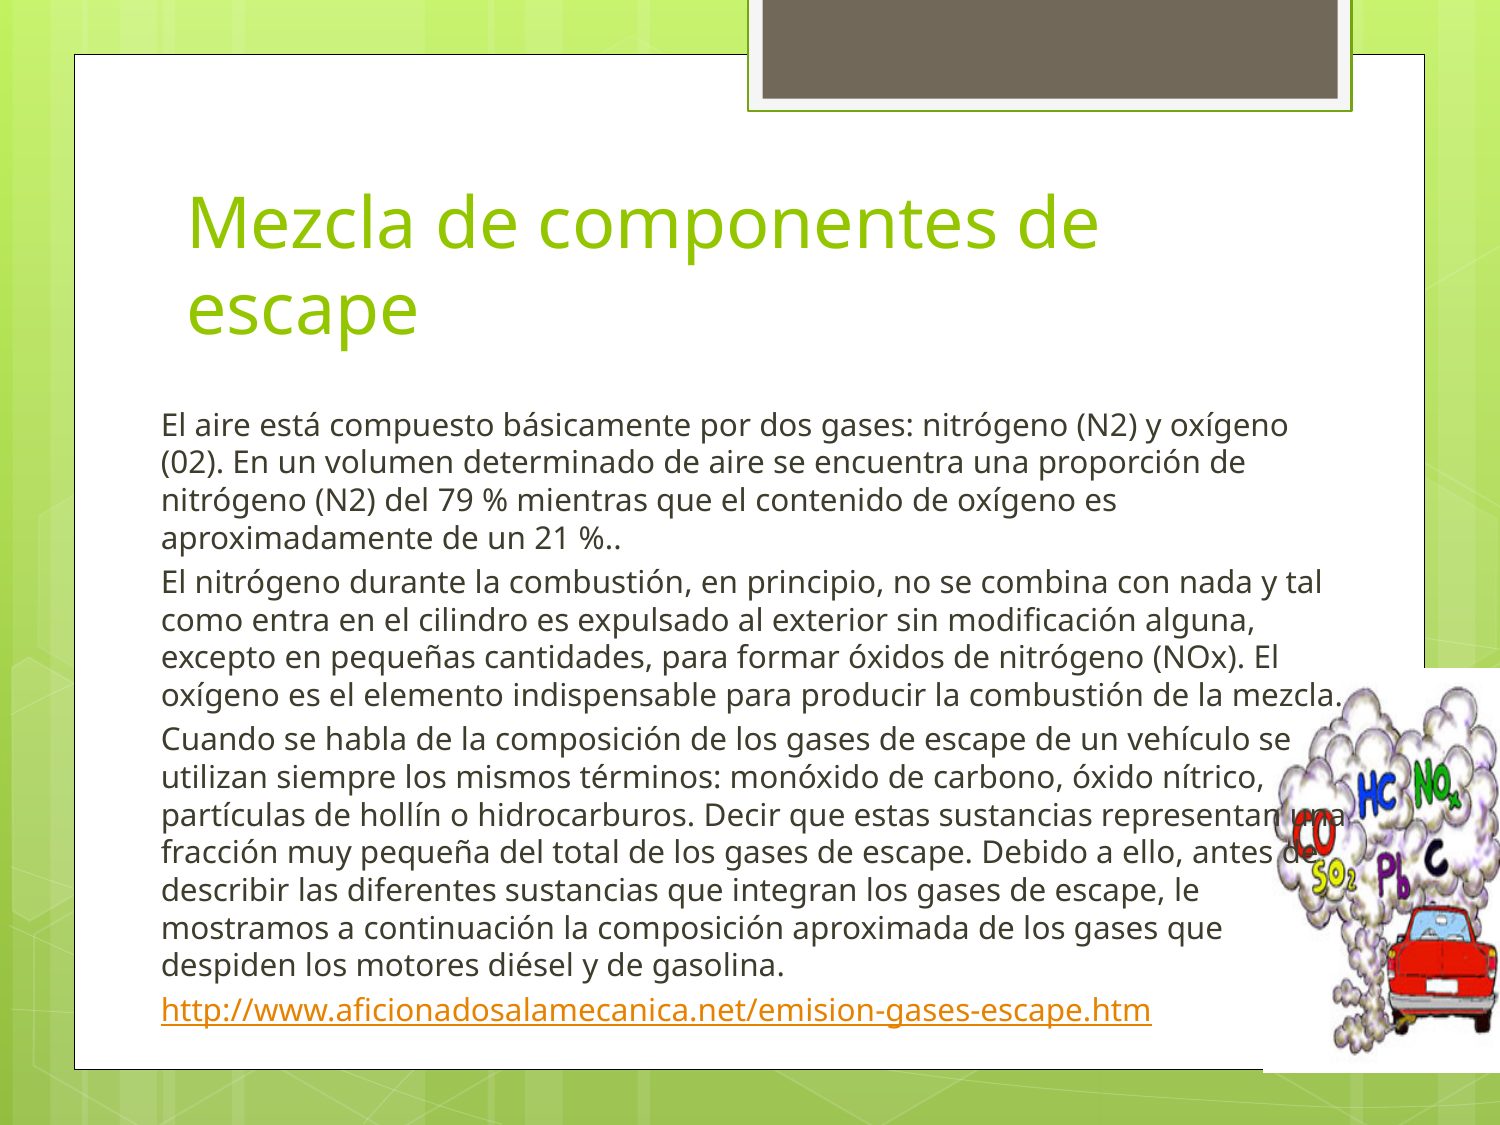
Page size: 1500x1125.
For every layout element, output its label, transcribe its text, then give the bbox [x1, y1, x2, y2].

picture [1263, 668, 1500, 1073]
title Mezcla de componentes de escape [171, 168, 1324, 357]
list El aire está compuesto básicamente por dos gases: nitrógeno (N2) y oxígeno (02). En un volumen determinado de aire se encuentra una proporción de nitrógeno (N2) del 79 % mientras que el contenido de oxígeno es aproximadamente de un 21 %.. El nitrógeno durante la combustión, en principio, no se combina con nada y tal como entra en el cilindro es expulsado al exterior sin modificación alguna, excepto en pequeñas cantidades, para formar óxidos de nitrógeno (NOx). El oxígeno es el elemento indispensable para producir la combustión de la mezcla. Cuando se habla de la composición de los gases de escape de un vehículo se utilizan siempre los mismos términos: monóxido de carbono, óxido nítrico, partículas de hollín o hidrocarburos. Decir que estas sustancias representan una fracción muy pequeña del total de los gases de escape. Debido a ello, antes de describir las diferentes sustancias que integran los gases de escape, le mostramos a continuación la composición aproximada de los gases que despiden los motores diésel y de gasolina. http://www.aficionadosalamecanica.net/emision-gases-escape.htm [135, 397, 1365, 1071]
